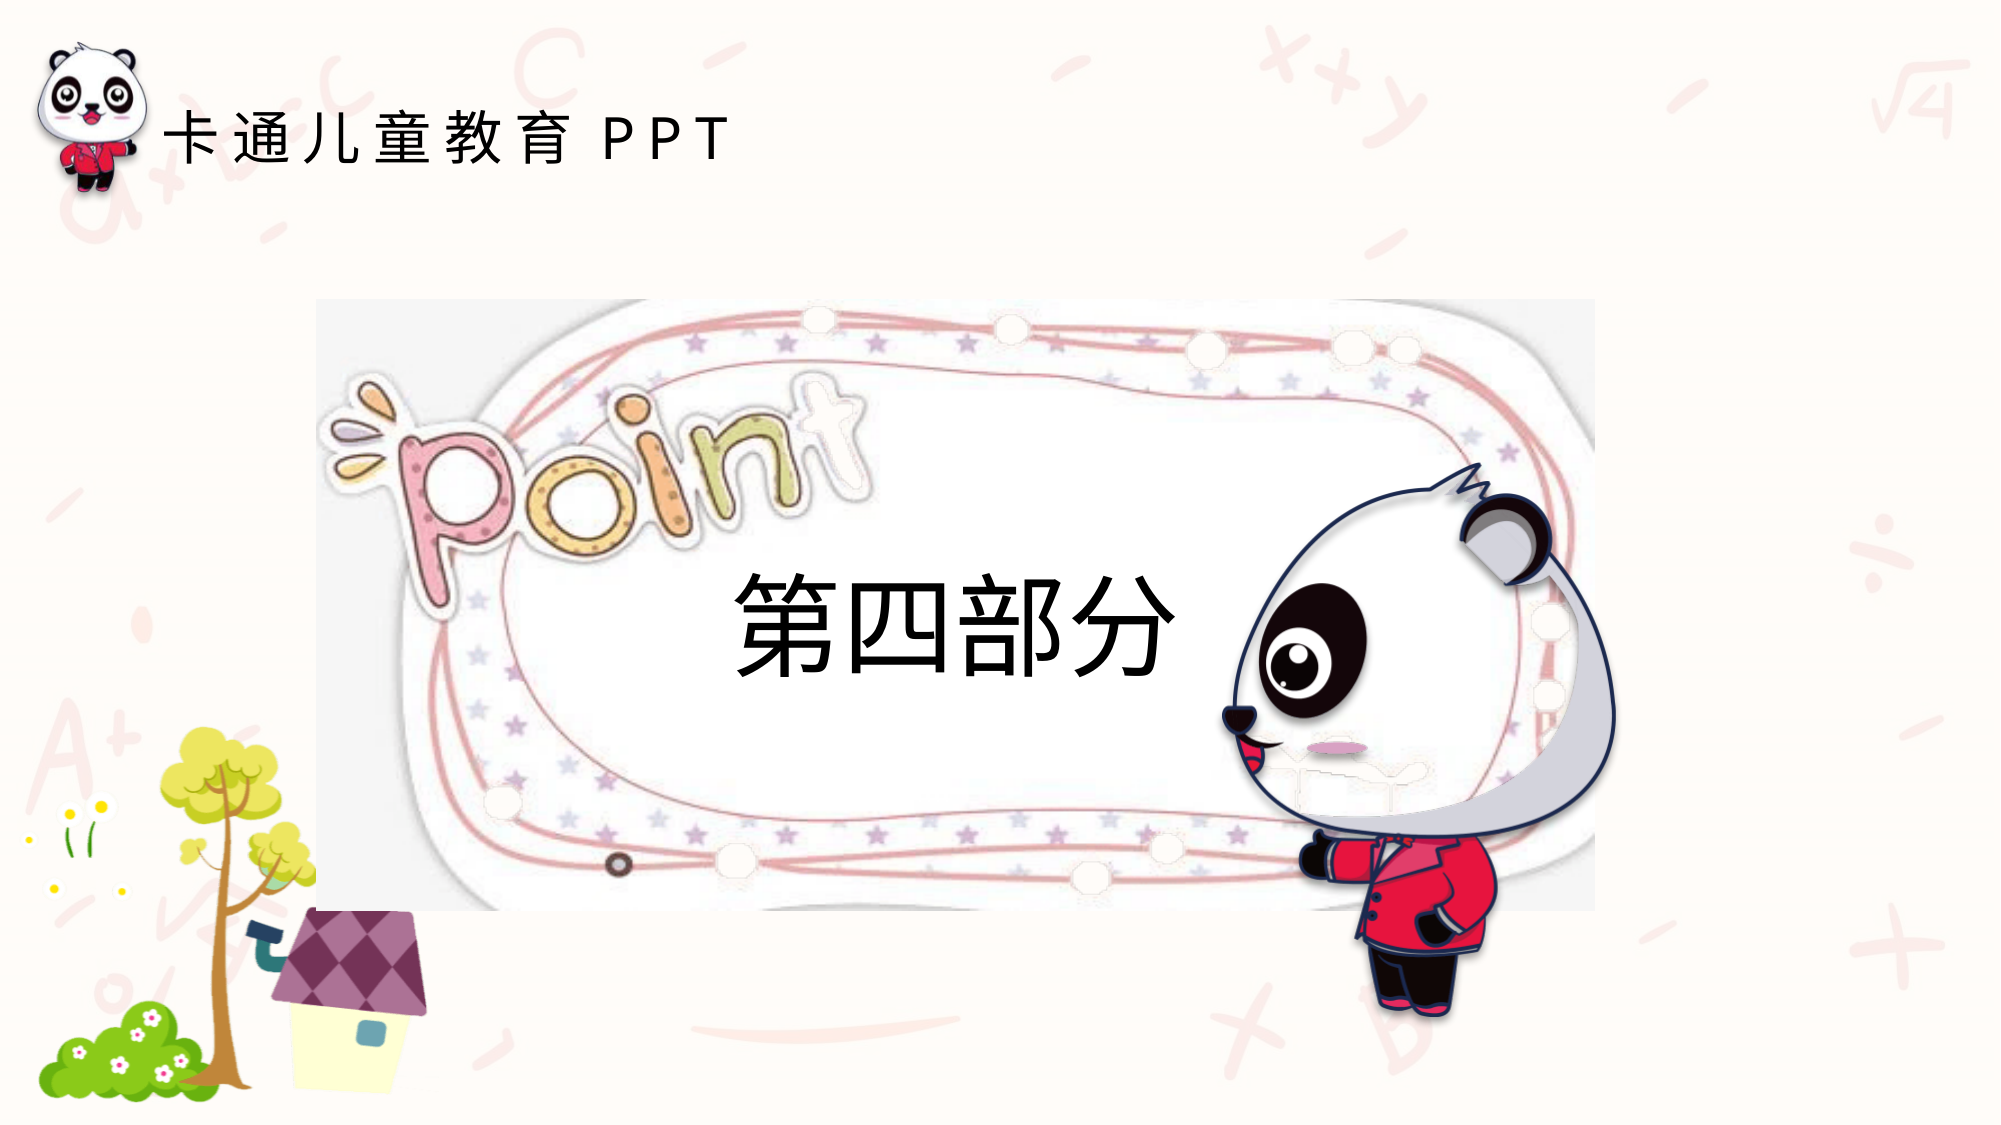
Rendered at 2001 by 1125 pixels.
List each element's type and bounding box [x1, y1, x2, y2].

picture [0, 707, 439, 1125]
picture [33, 31, 153, 196]
text_box [315, 299, 1638, 1017]
